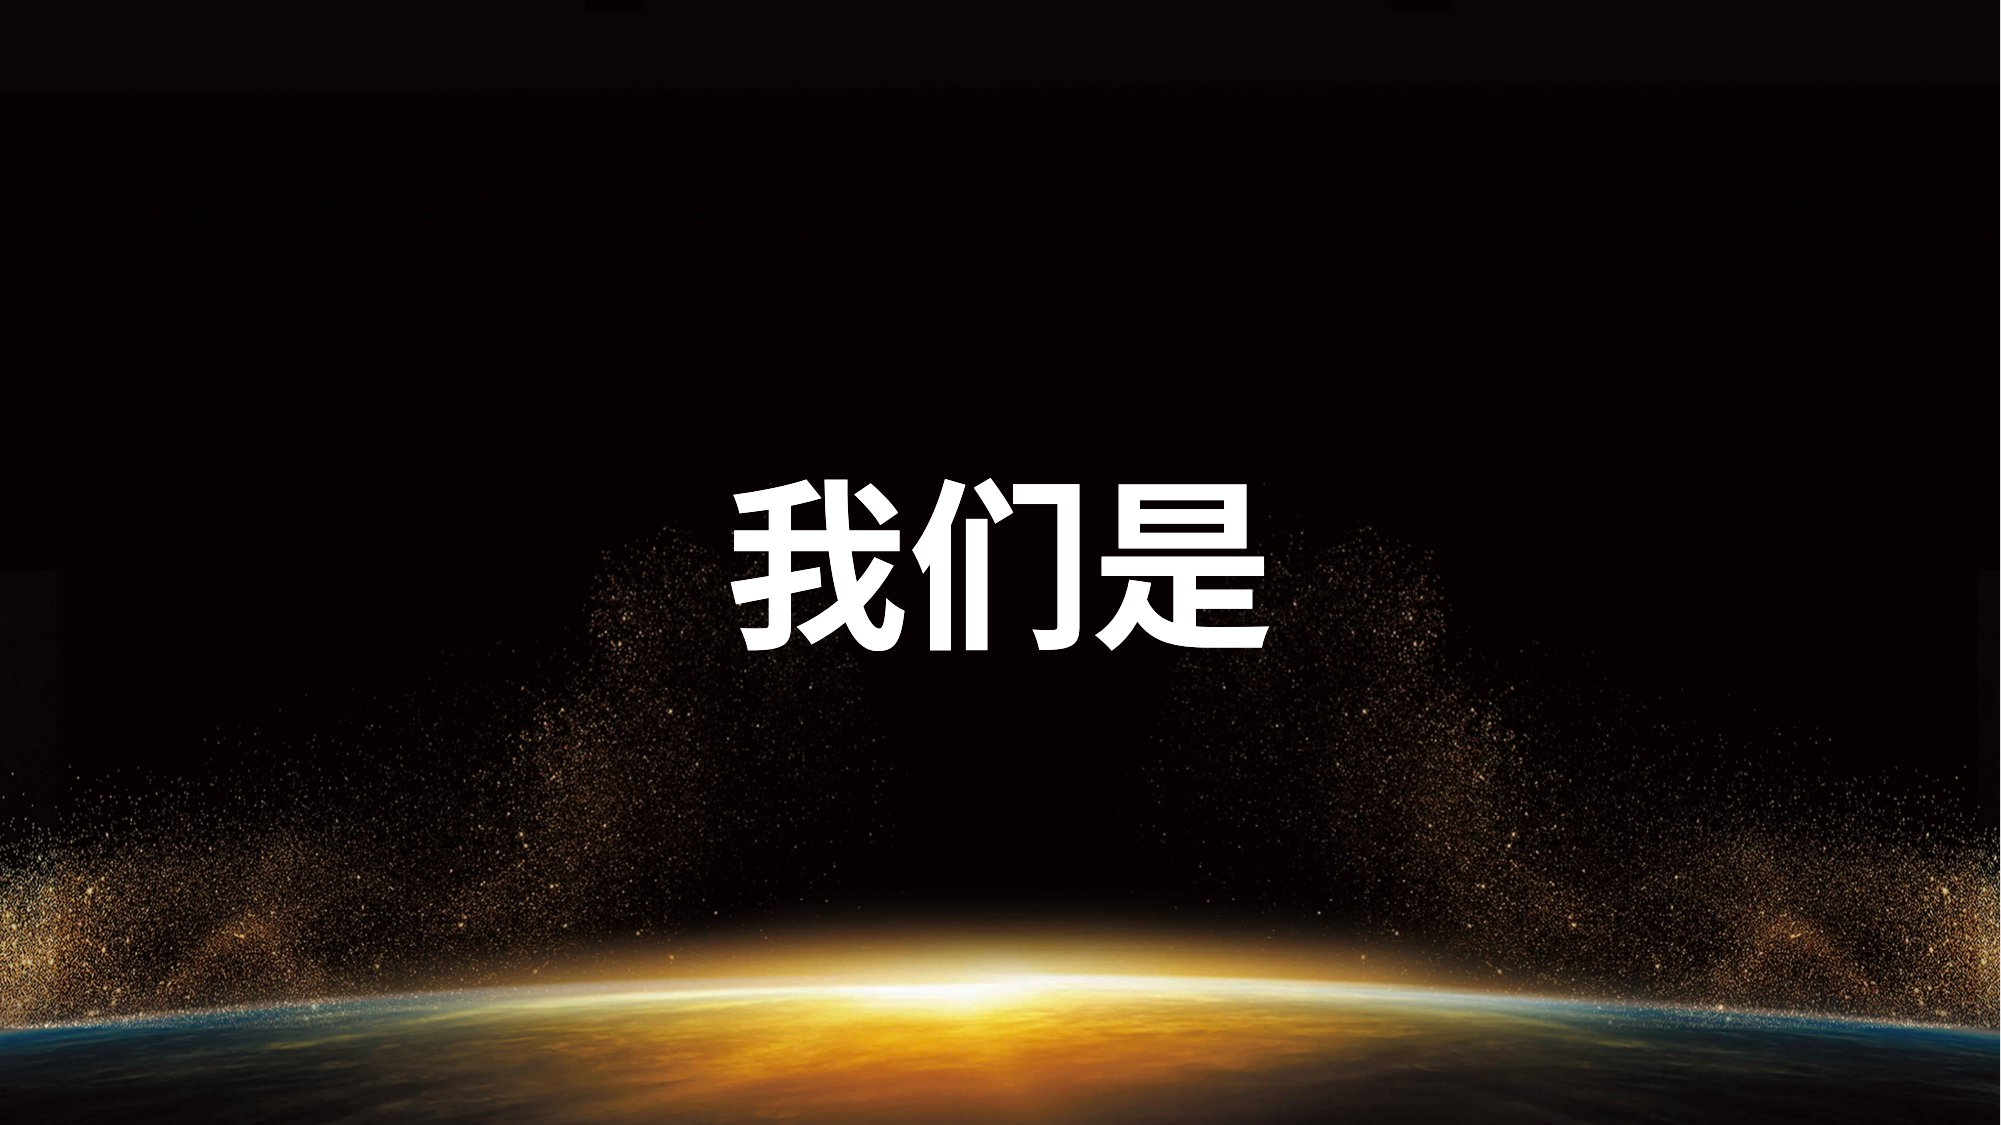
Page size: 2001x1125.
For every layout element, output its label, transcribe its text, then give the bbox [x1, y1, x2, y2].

text_box 我们是 [710, 443, 1290, 679]
picture [0, 0, 2001, 1125]
